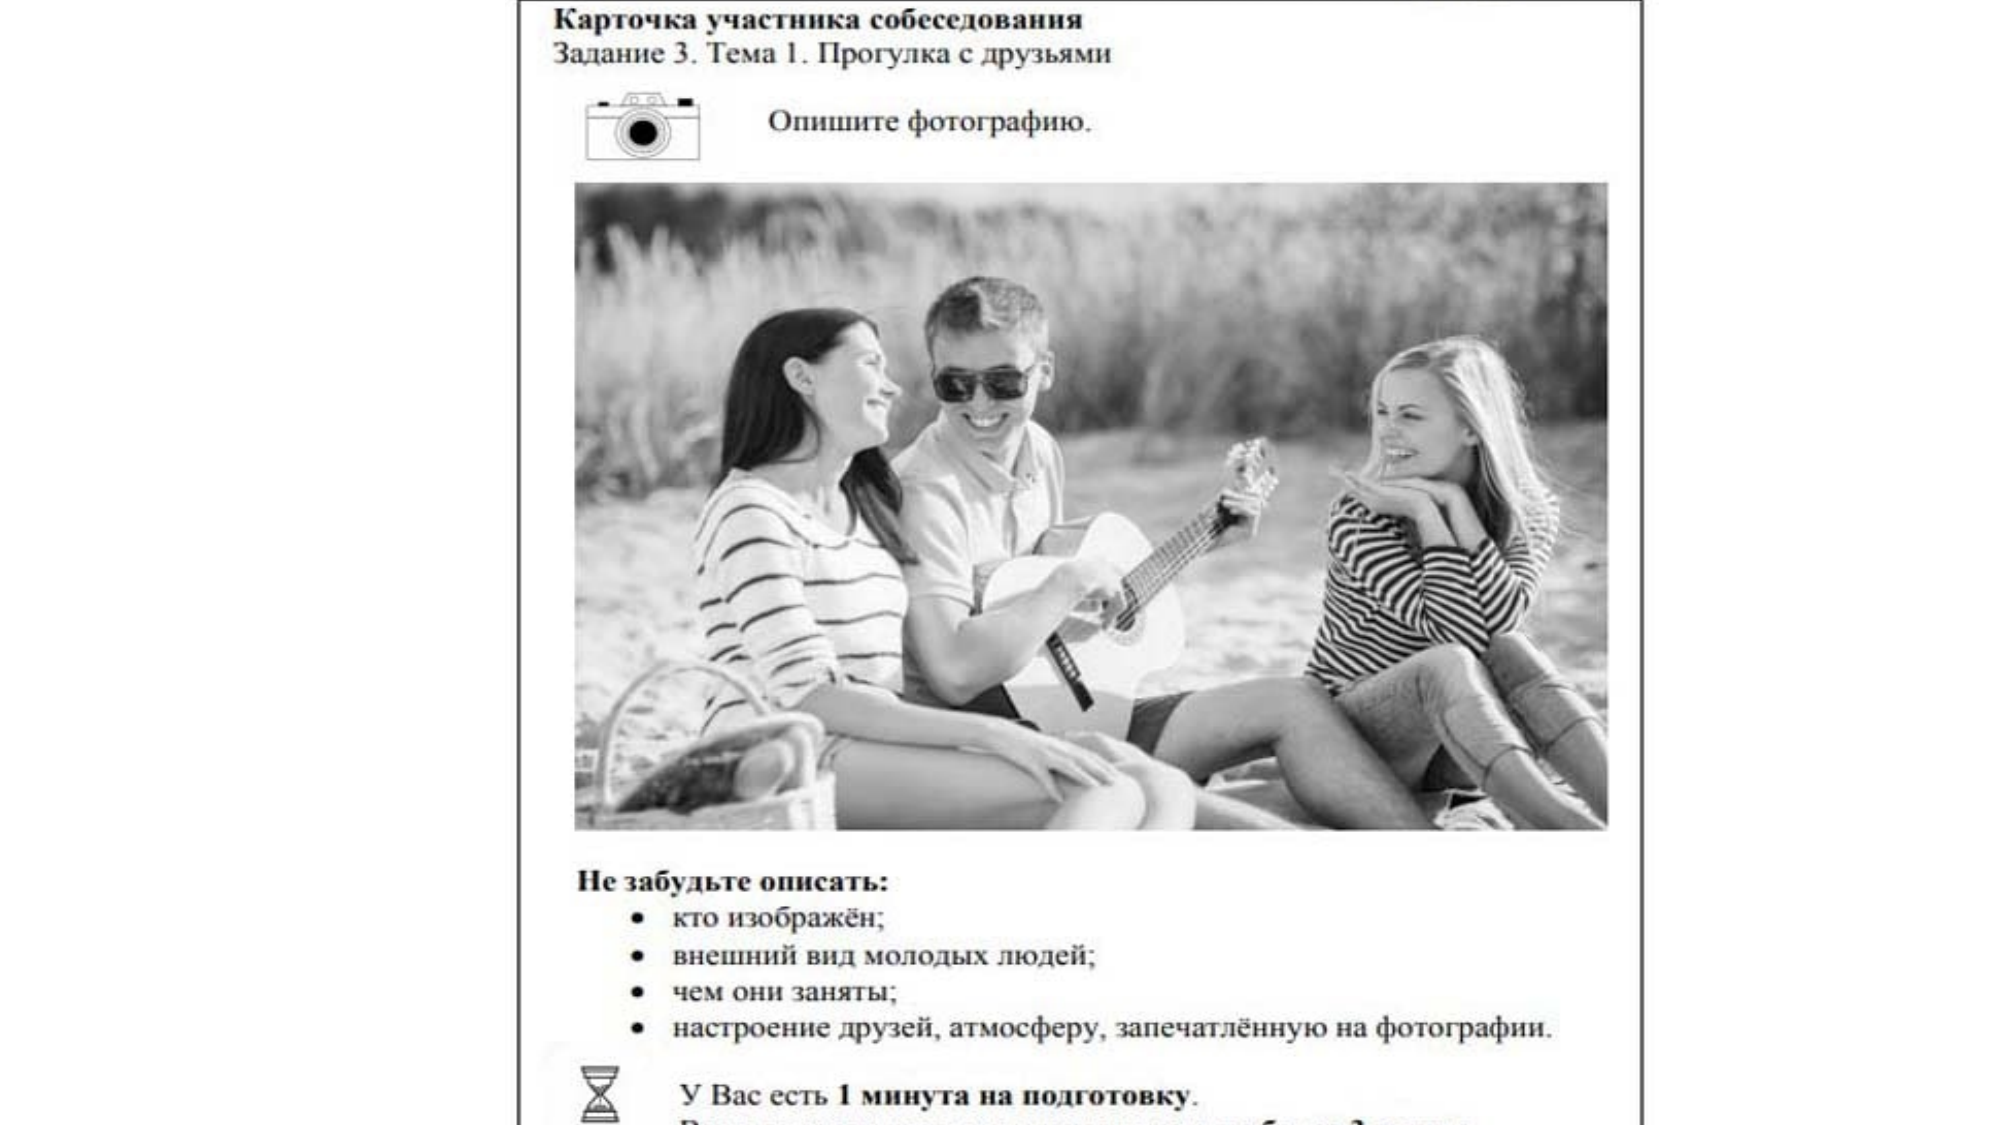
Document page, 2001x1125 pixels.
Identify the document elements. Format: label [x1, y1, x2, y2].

list [505, 0, 1659, 1125]
